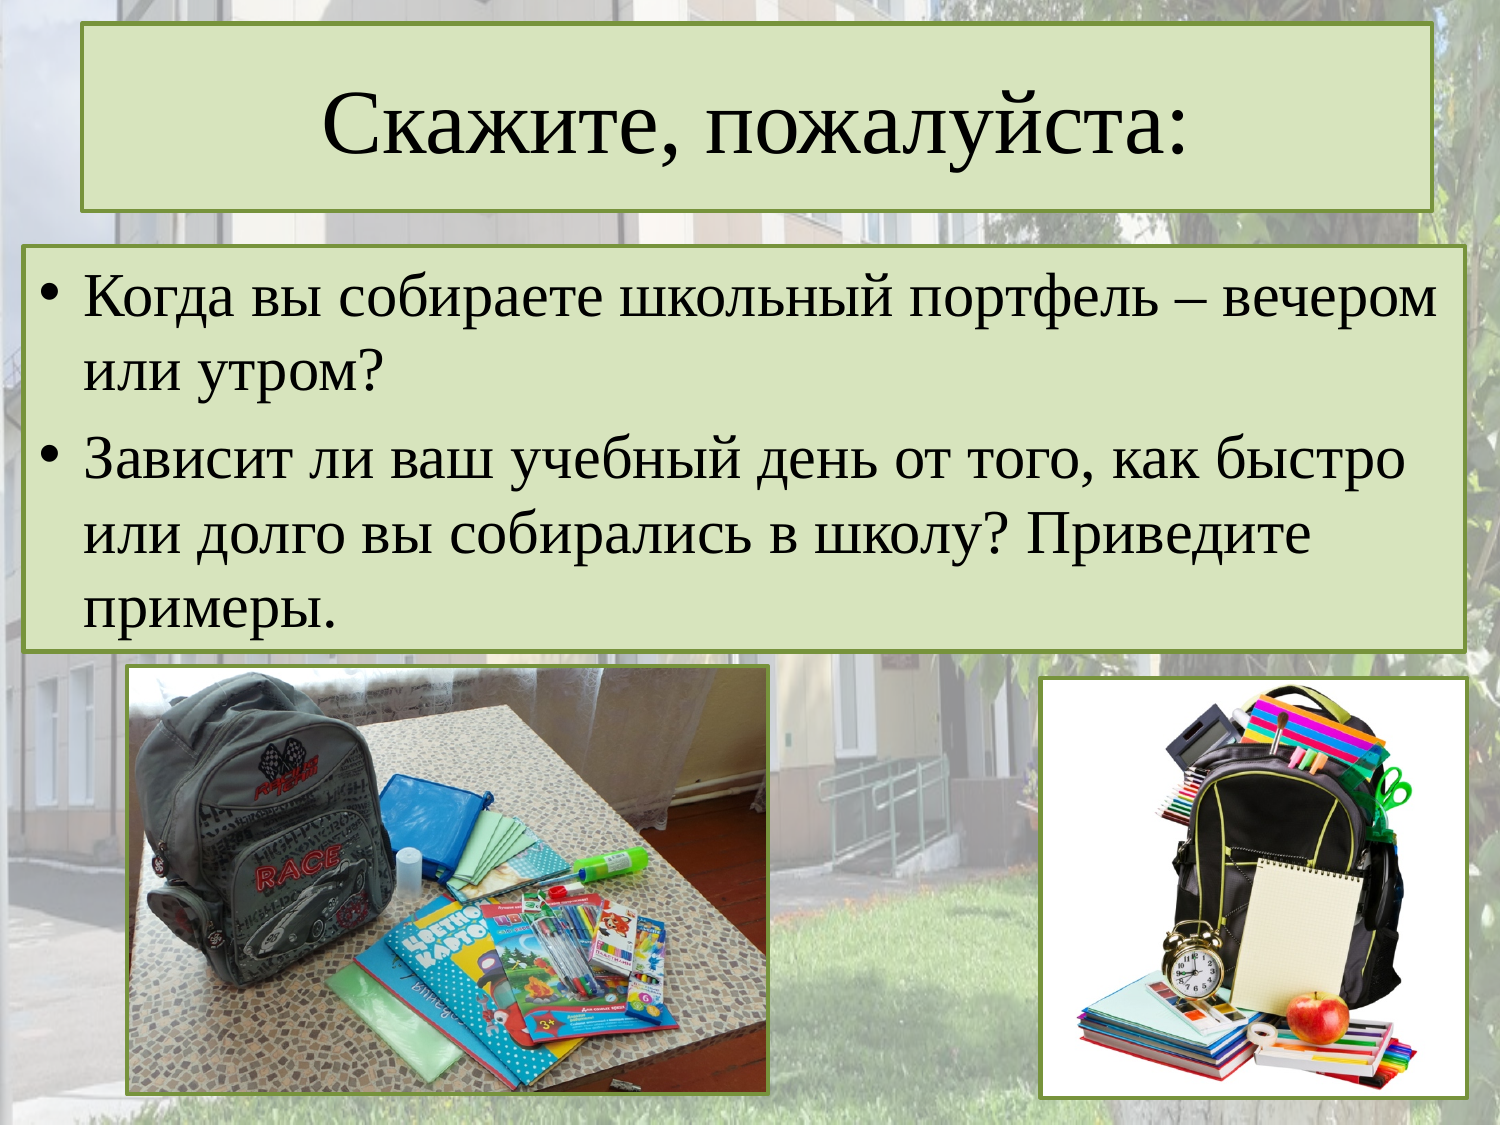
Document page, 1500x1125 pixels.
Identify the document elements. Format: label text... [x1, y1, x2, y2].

picture [1042, 679, 1466, 1096]
picture [128, 667, 766, 1093]
list Когда вы собираете школьный портфель – вечером или утром? Зависит ли ваш учебный день от того, как быстро или долго вы собирались в школу? Приведите примеры. [23, 246, 1465, 652]
title Скажите, пожалуйста: [82, 23, 1432, 211]
